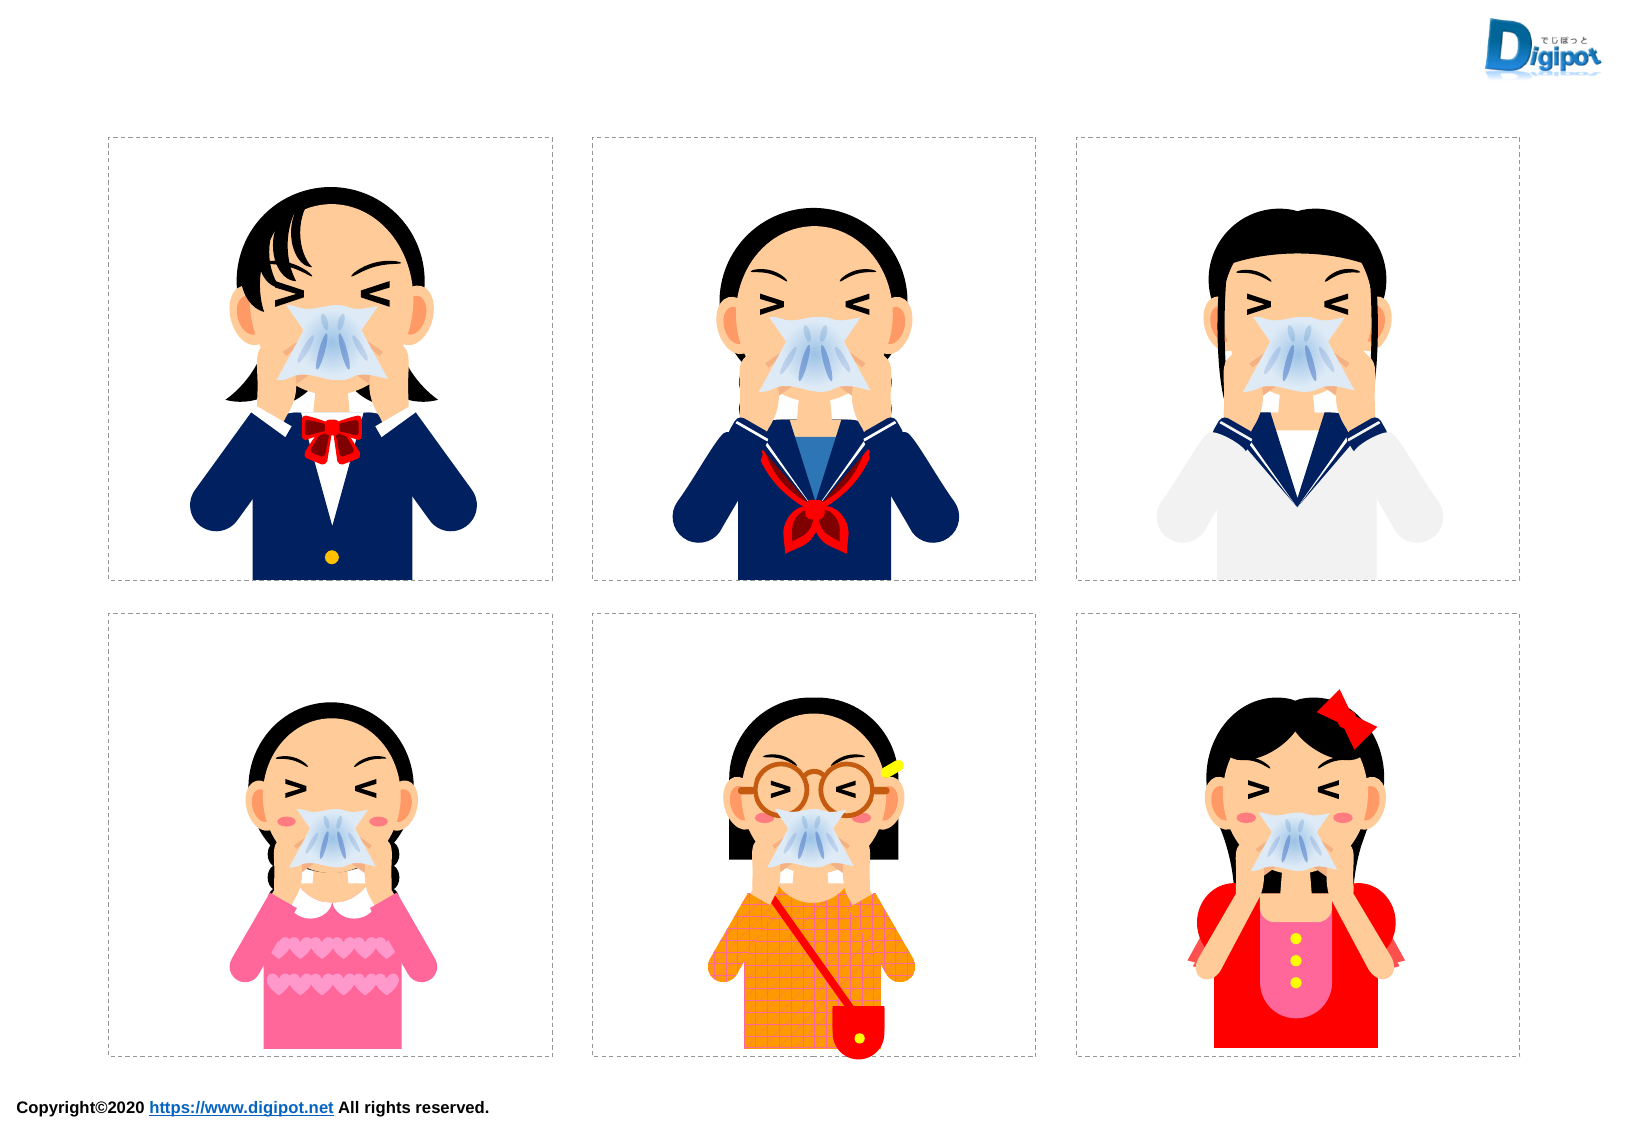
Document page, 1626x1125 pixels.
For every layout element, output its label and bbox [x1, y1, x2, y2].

picture [1485, 18, 1602, 82]
text_box [1189, 692, 1403, 1048]
text_box [233, 702, 433, 1049]
text_box [202, 186, 464, 580]
text_box [711, 697, 911, 1060]
text_box [1168, 208, 1431, 580]
text_box [684, 207, 947, 580]
